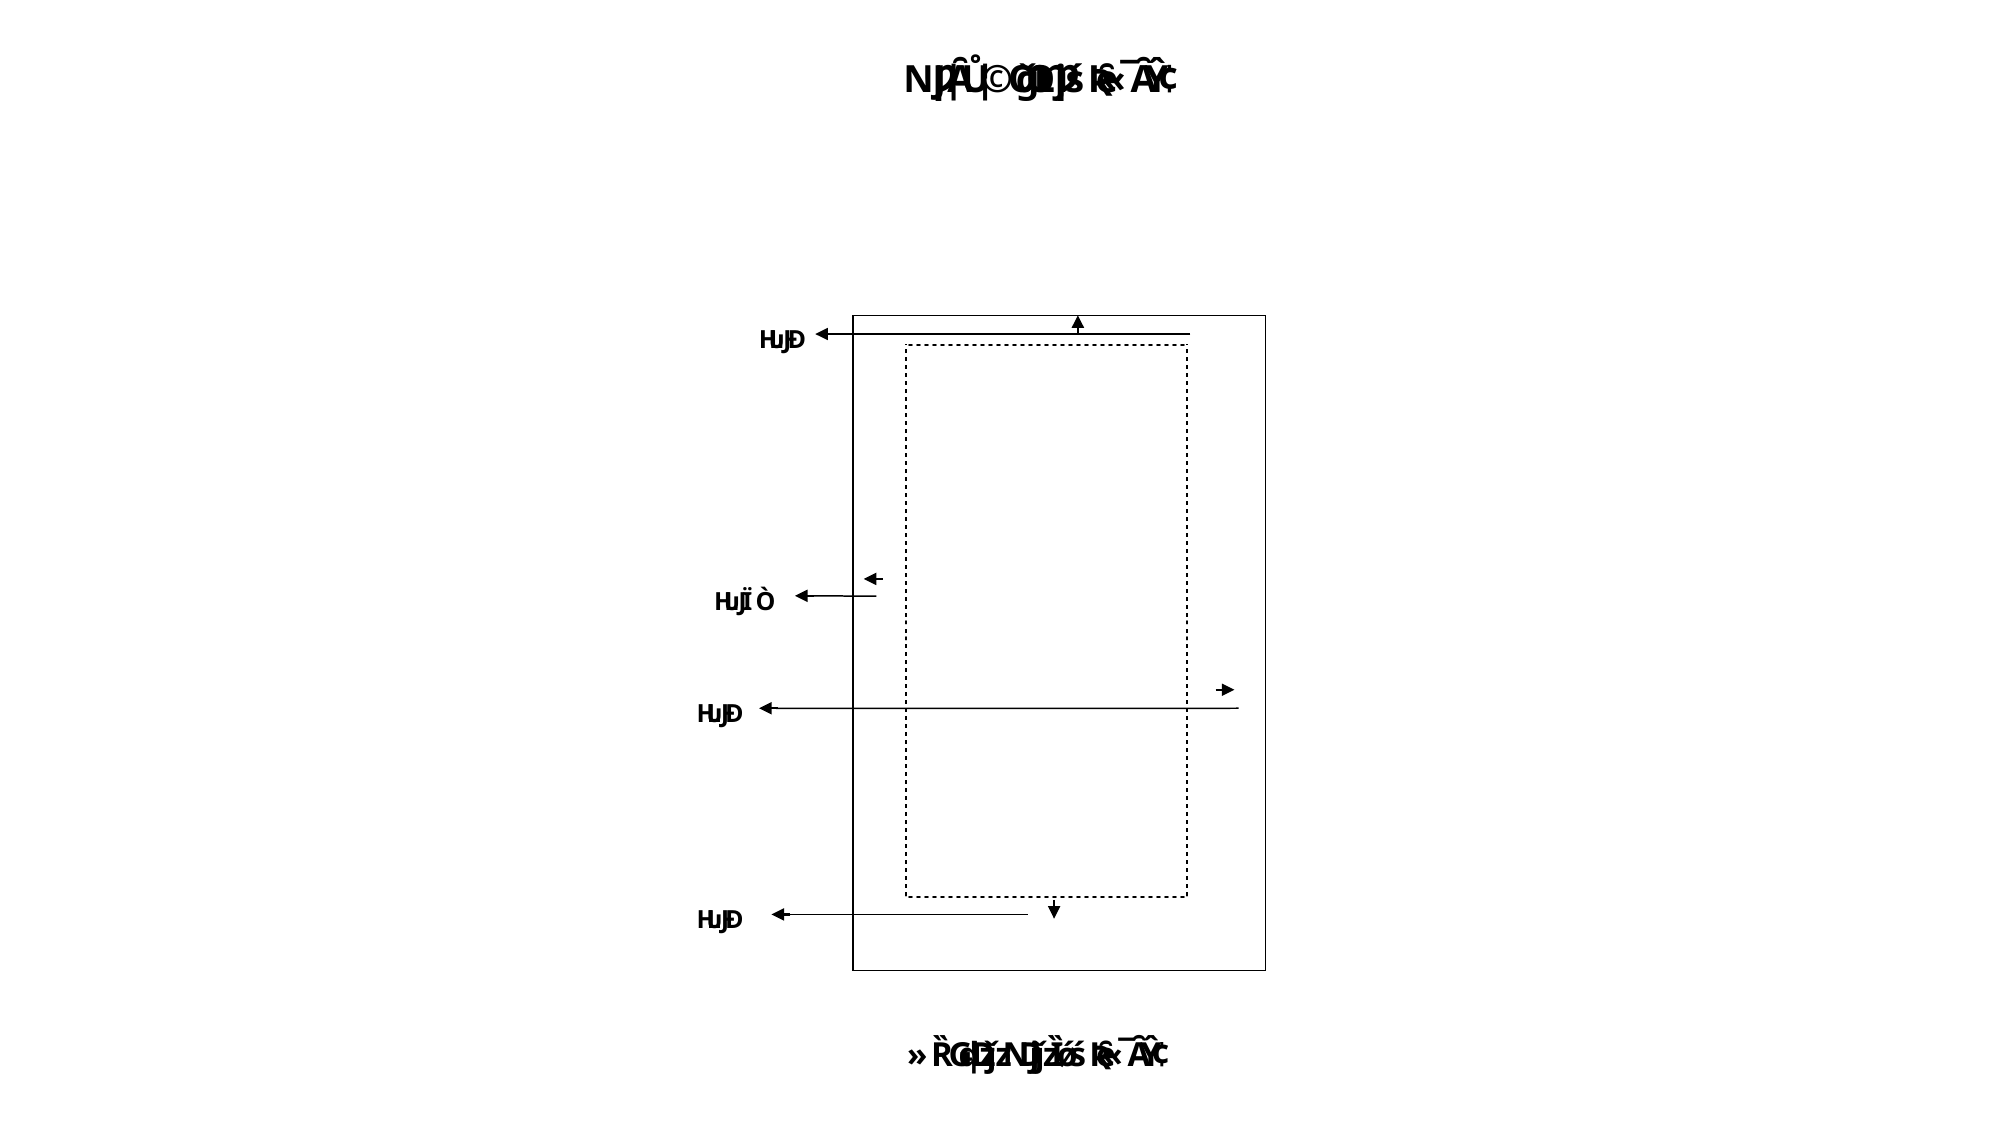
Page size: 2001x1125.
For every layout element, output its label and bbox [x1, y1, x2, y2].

picture [627, 29, 1406, 1092]
